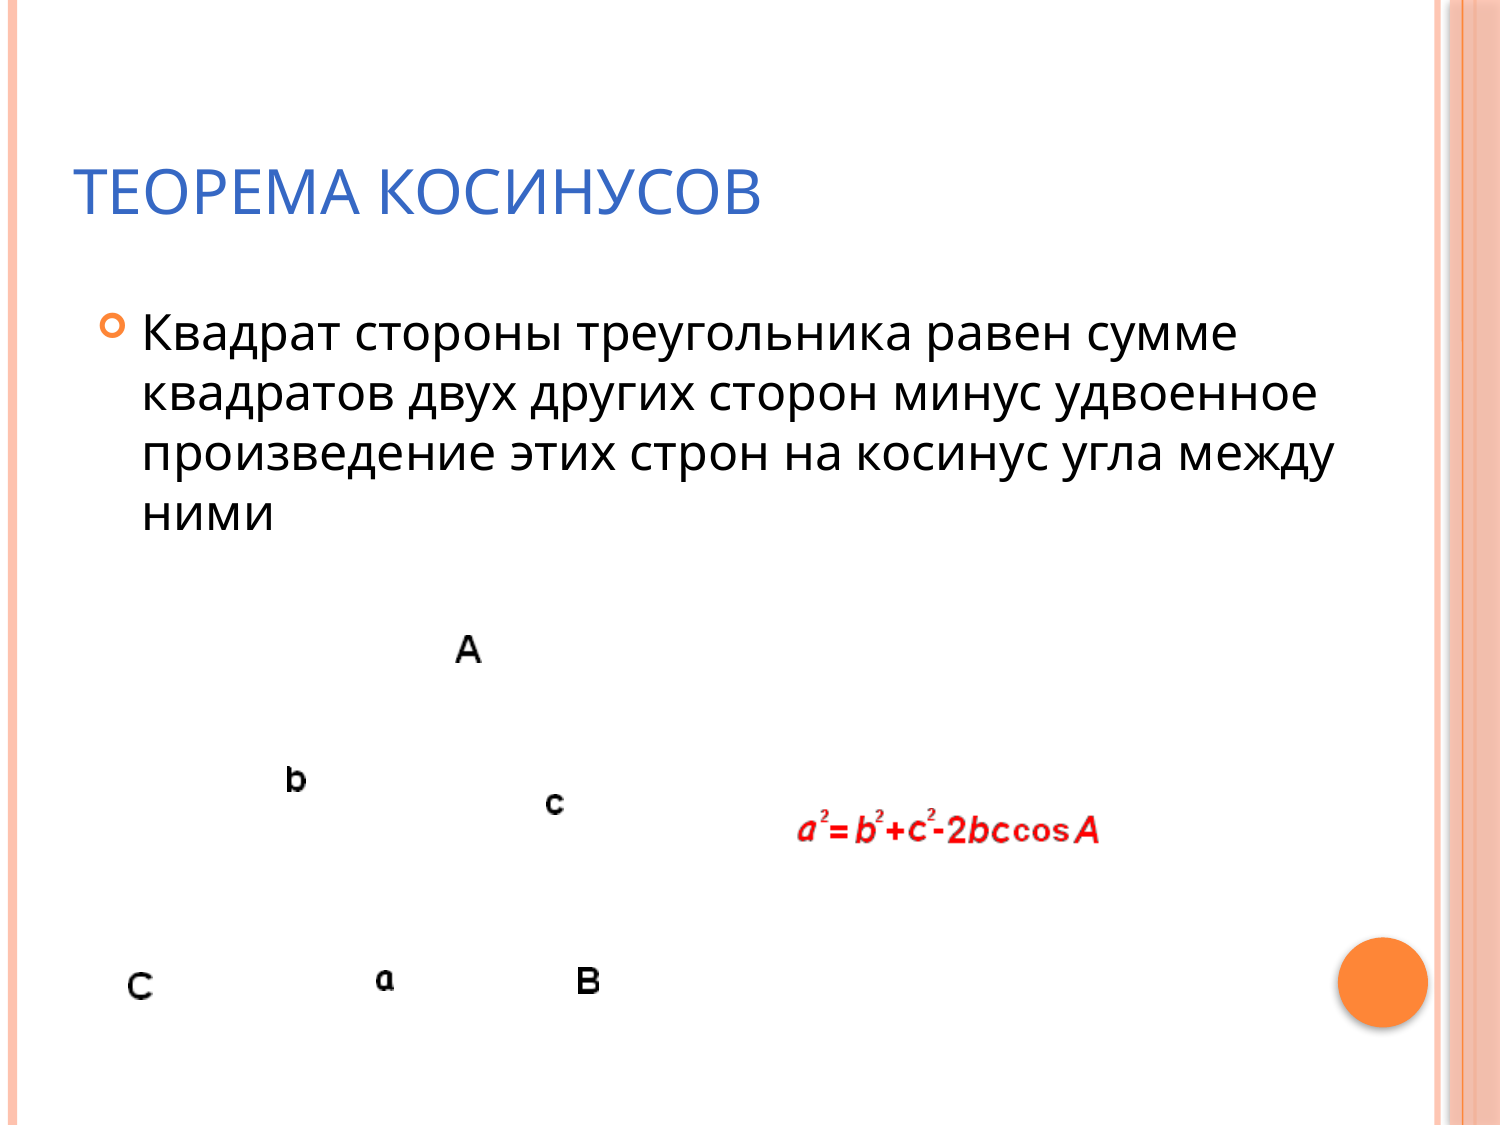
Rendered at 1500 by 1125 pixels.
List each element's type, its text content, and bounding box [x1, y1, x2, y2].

list Квадрат стороны треугольника равен сумме квадратов двух других сторон минус удвоенное произведение этих строн на косинус угла между ними [82, 292, 1432, 1036]
picture [796, 808, 1103, 846]
picture [163, 635, 610, 936]
title Теорема косинусов [58, 46, 1409, 235]
picture [375, 969, 394, 992]
picture [577, 966, 600, 995]
picture [128, 972, 153, 1000]
